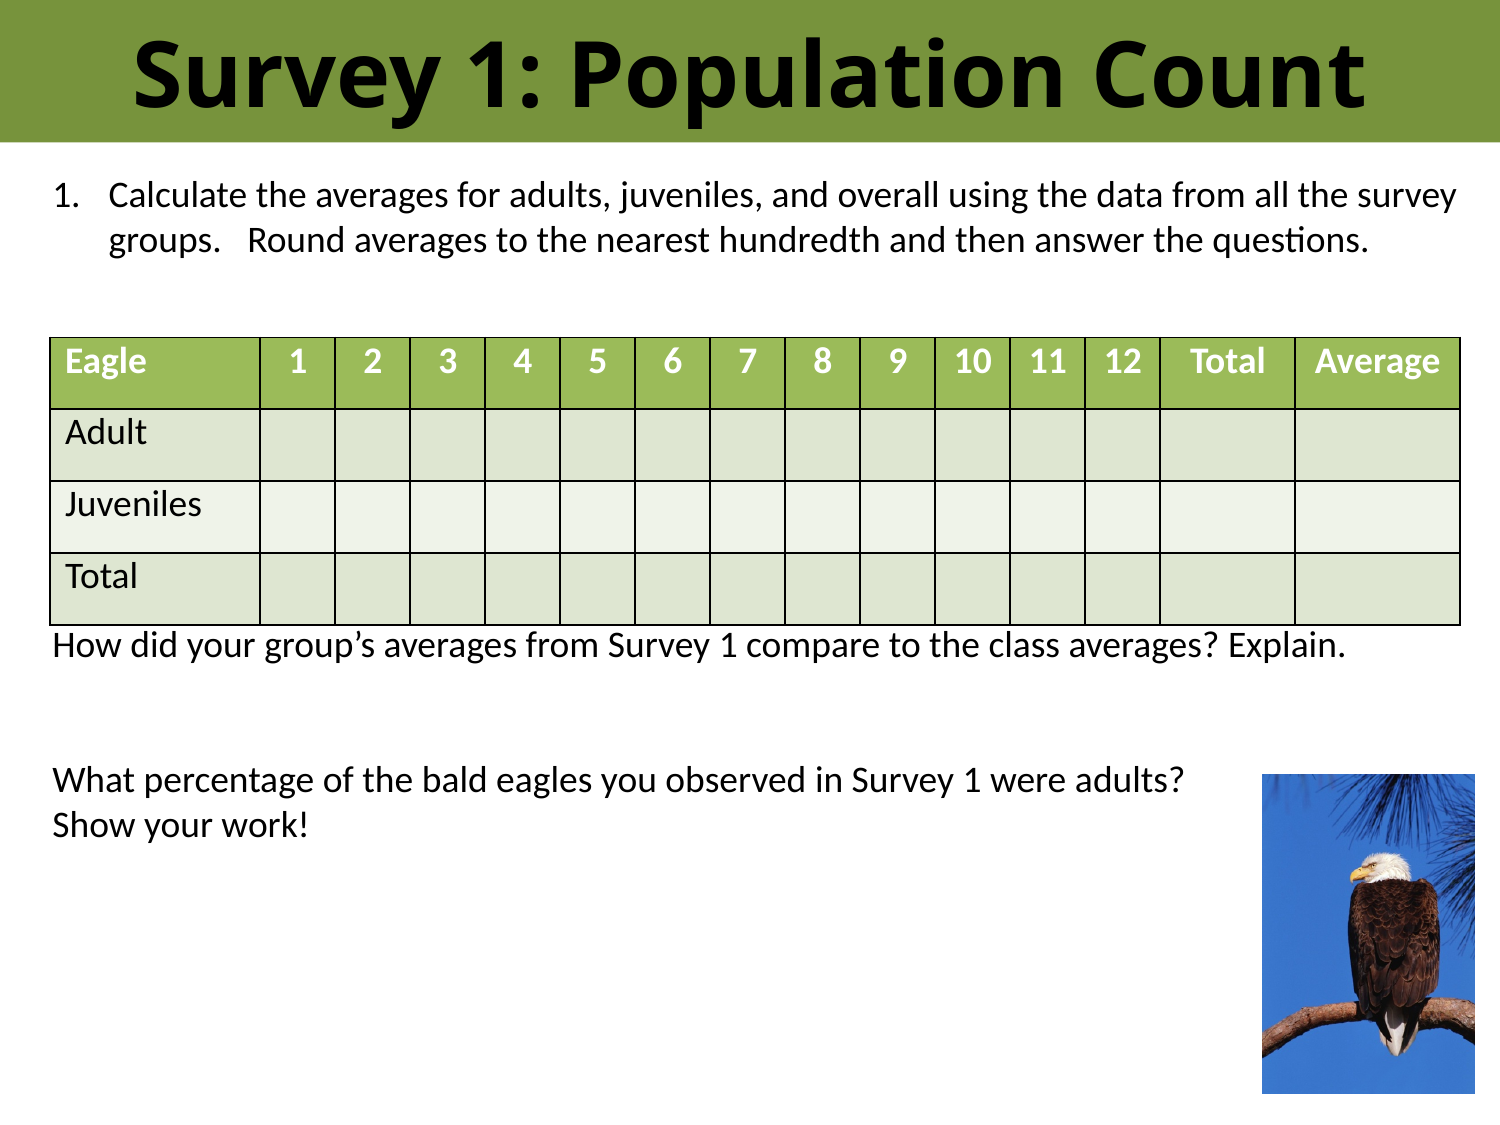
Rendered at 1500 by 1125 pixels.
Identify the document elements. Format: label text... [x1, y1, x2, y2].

table_cell [1011, 410, 1084, 480]
table_cell [486, 410, 559, 480]
table_cell [336, 482, 409, 552]
table_cell [336, 410, 409, 480]
table_cell Adult [51, 410, 259, 480]
table_cell Juveniles [51, 482, 259, 552]
table_cell [411, 410, 484, 480]
table_header 6 [636, 338, 709, 408]
table_cell [861, 482, 934, 552]
text_box Calculate the averages for adults, juveniles, and overall using the data from all the survey groups. Round averages to the nearest hundredth and then answer the questions. How did your group’s averages from Survey 1 compare to the class averages? Explain. What percentage of the bald eagles you observed in Survey 1 were adults? Show your work! [37, 162, 1475, 943]
table_cell [861, 554, 934, 624]
table_cell [1011, 482, 1084, 552]
table_header 8 [786, 338, 859, 408]
table_cell [1161, 410, 1294, 480]
table_cell [1086, 554, 1159, 624]
table_cell [1086, 482, 1159, 552]
table_cell [1296, 554, 1459, 624]
table_cell [336, 554, 409, 624]
table_cell [711, 554, 784, 624]
table_header 10 [936, 338, 1009, 408]
table_header 9 [861, 338, 934, 408]
table_cell [561, 554, 634, 624]
table_cell [561, 410, 634, 480]
table_header 12 [1086, 338, 1159, 408]
table_cell [1086, 410, 1159, 480]
table_header 4 [486, 338, 559, 408]
table_header 5 [561, 338, 634, 408]
table_cell [561, 482, 634, 552]
table_cell [486, 554, 559, 624]
table_cell [486, 482, 559, 552]
table_cell [1161, 554, 1294, 624]
table_header Total [1161, 338, 1294, 408]
table_header 7 [711, 338, 784, 408]
table_cell [786, 410, 859, 480]
table_cell [261, 410, 334, 480]
table_cell [936, 554, 1009, 624]
table_cell [1161, 482, 1294, 552]
table_cell [261, 554, 334, 624]
table_header 3 [411, 338, 484, 408]
table_cell [711, 482, 784, 552]
table_cell [786, 554, 859, 624]
table_cell Total [51, 554, 259, 624]
table_cell [936, 482, 1009, 552]
table_header 11 [1011, 338, 1084, 408]
table_cell [1011, 554, 1084, 624]
table_cell [786, 482, 859, 552]
table_cell [411, 554, 484, 624]
table_cell [411, 482, 484, 552]
table_cell [711, 410, 784, 480]
table_header Average [1296, 338, 1459, 408]
table_header Eagle [51, 338, 259, 408]
table_cell [936, 410, 1009, 480]
table_cell [1296, 482, 1459, 552]
table_cell [636, 410, 709, 480]
table_cell [636, 482, 709, 552]
picture [1262, 774, 1476, 1094]
table_header 1 [261, 338, 334, 408]
table_cell [261, 482, 334, 552]
table_header 2 [336, 338, 409, 408]
table_cell [1296, 410, 1459, 480]
table_cell [636, 554, 709, 624]
table_cell [861, 410, 934, 480]
title Survey 1: Population Count [0, 0, 1500, 143]
